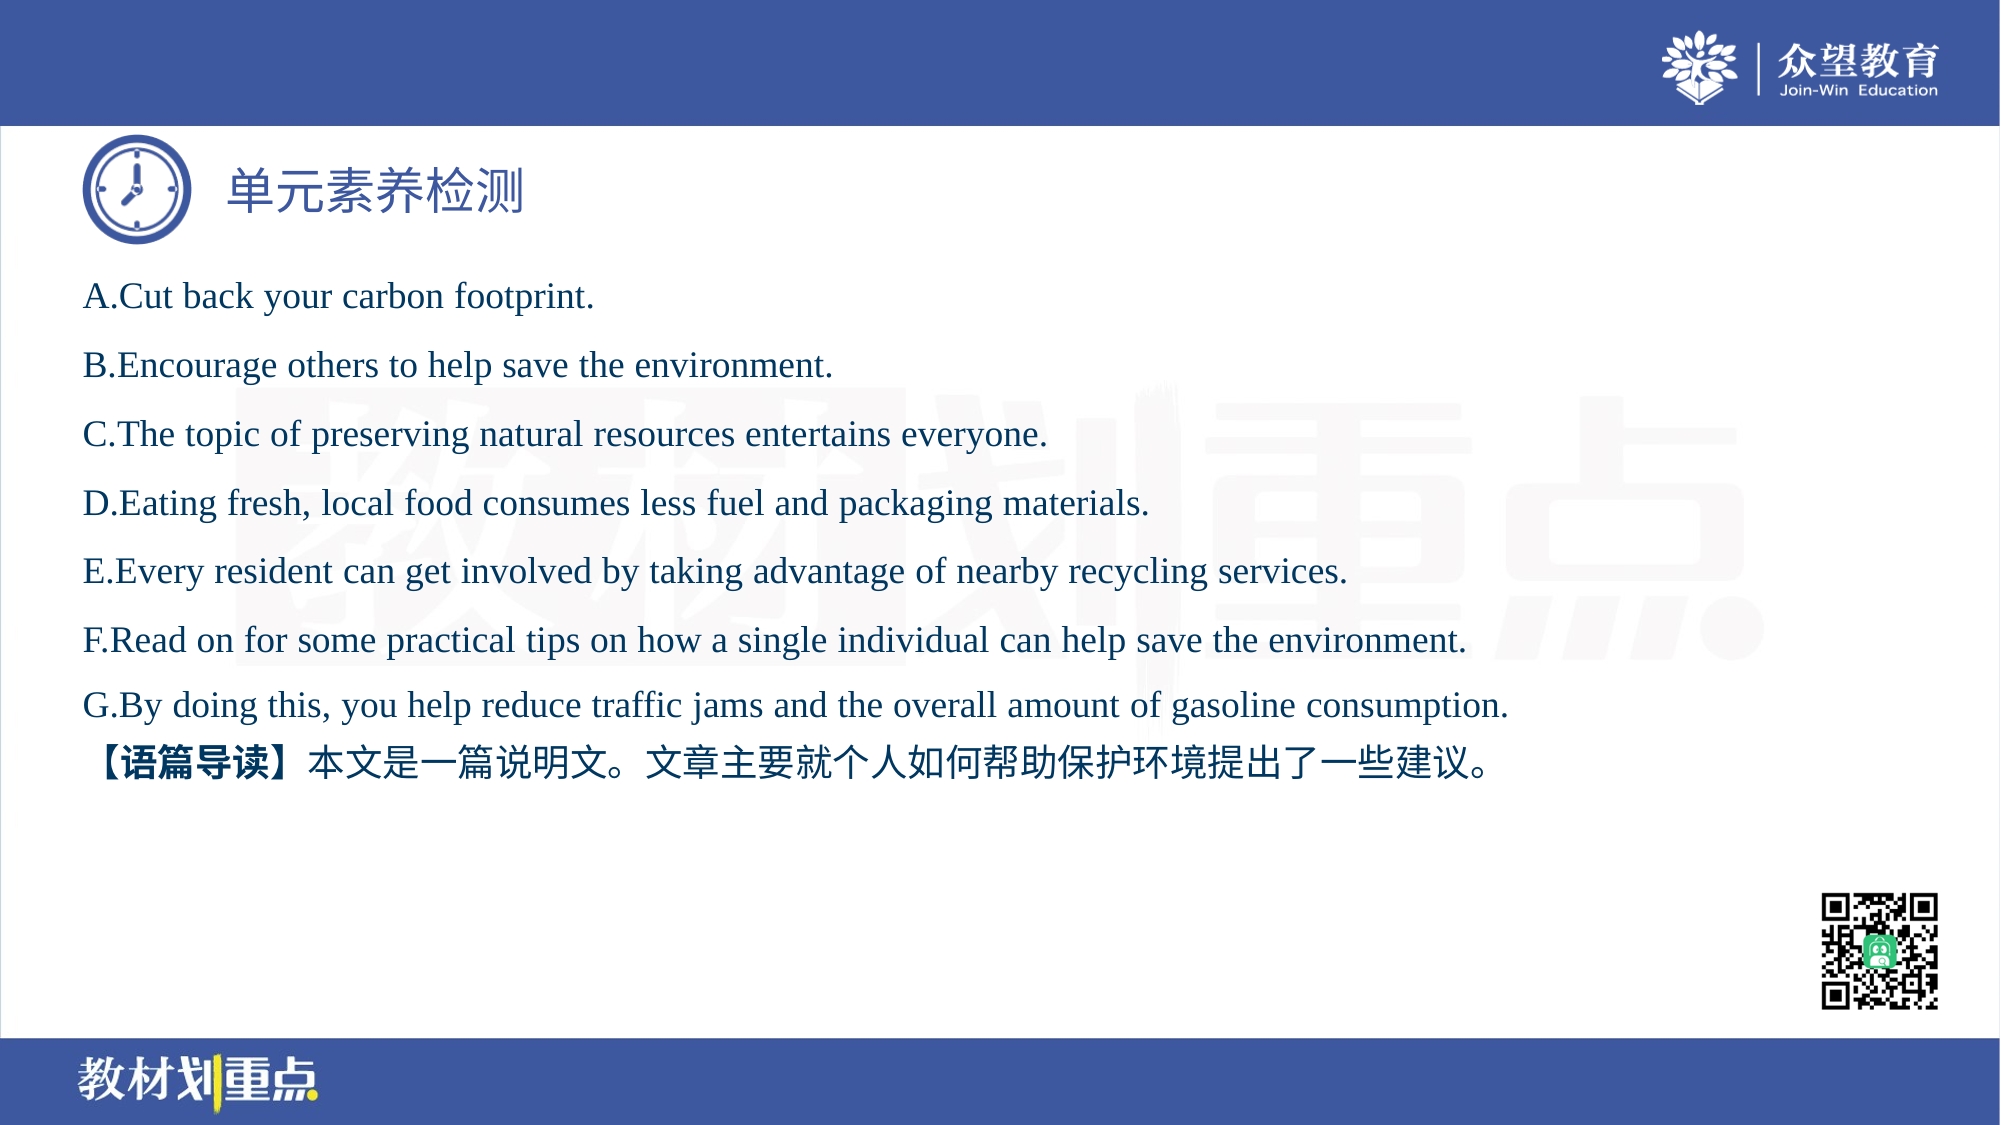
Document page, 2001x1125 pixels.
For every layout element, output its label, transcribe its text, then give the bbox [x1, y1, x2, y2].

text_box 【语篇导读】本文是一篇说明文。文章主要就个人如何帮助保护环境提出了一些建议。 [82, 719, 1817, 777]
text_box A.Cut back your carbon footprint. B.Encourage others to help save the environment. C.The topic of preserving natural resources entertains everyone. D.Eating fresh, local food consumes less fuel and packaging materials. E.Every resident can get involved by taking advantage of nearby recycling services. F.Read on for some practical tips on how a single individual can help save the environment. G.By doing this, you help reduce traffic jams and the overall amount of gasoline consumption. [82, 247, 1817, 718]
picture [0, 0, 2000, 1125]
